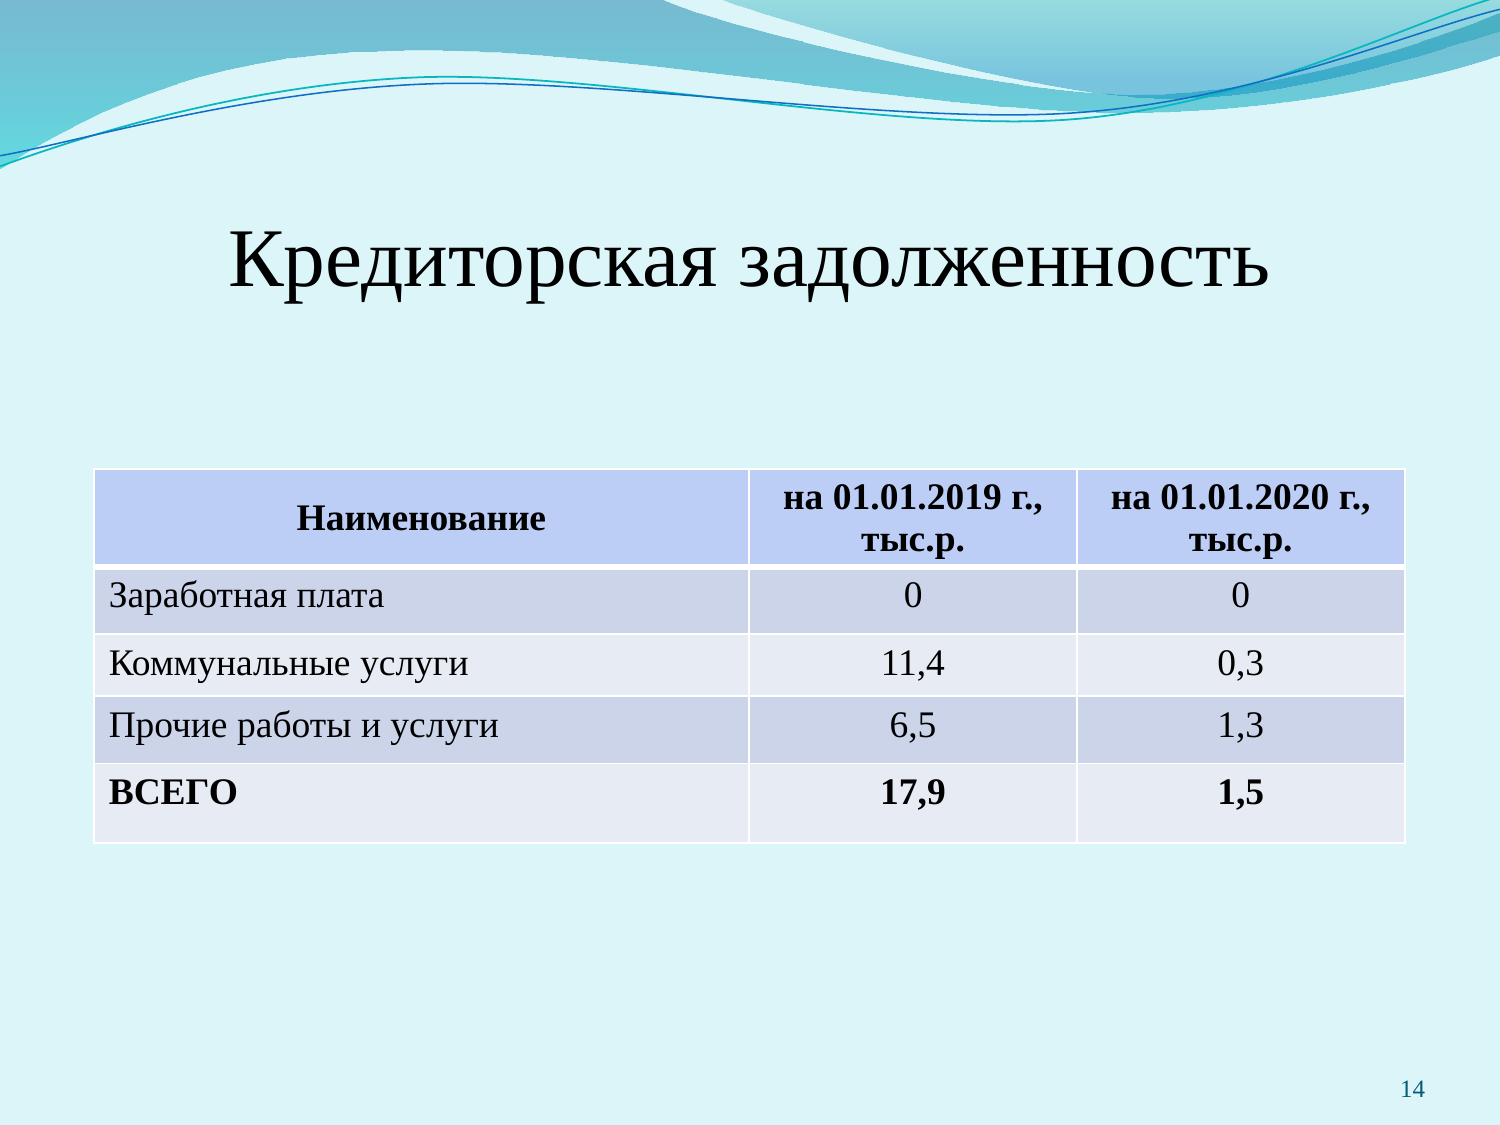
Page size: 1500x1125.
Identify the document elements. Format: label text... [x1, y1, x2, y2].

table_cell Прочие работы и услуги [95, 697, 748, 763]
table_header на 01.01.2020 г., тыс.р. [1078, 470, 1404, 564]
title Кредиторская задолженность [75, 115, 1425, 303]
table_cell 1,3 [1078, 697, 1404, 763]
table_cell 0 [1078, 570, 1404, 633]
table_cell 0 [750, 570, 1076, 633]
table_cell 11,4 [750, 635, 1076, 695]
table_cell 17,9 [750, 764, 1076, 842]
table_cell 0,3 [1078, 635, 1404, 695]
table_cell 6,5 [750, 697, 1076, 763]
table_cell ВСЕГО [95, 764, 748, 842]
table_cell Заработная плата [95, 570, 748, 633]
table_cell Коммунальные услуги [95, 635, 748, 695]
slide_number 14 [1299, 1042, 1425, 1103]
table_cell 1,5 [1078, 764, 1404, 842]
table_header Наименование [95, 470, 748, 564]
table_header на 01.01.2019 г., тыс.р. [750, 470, 1076, 564]
